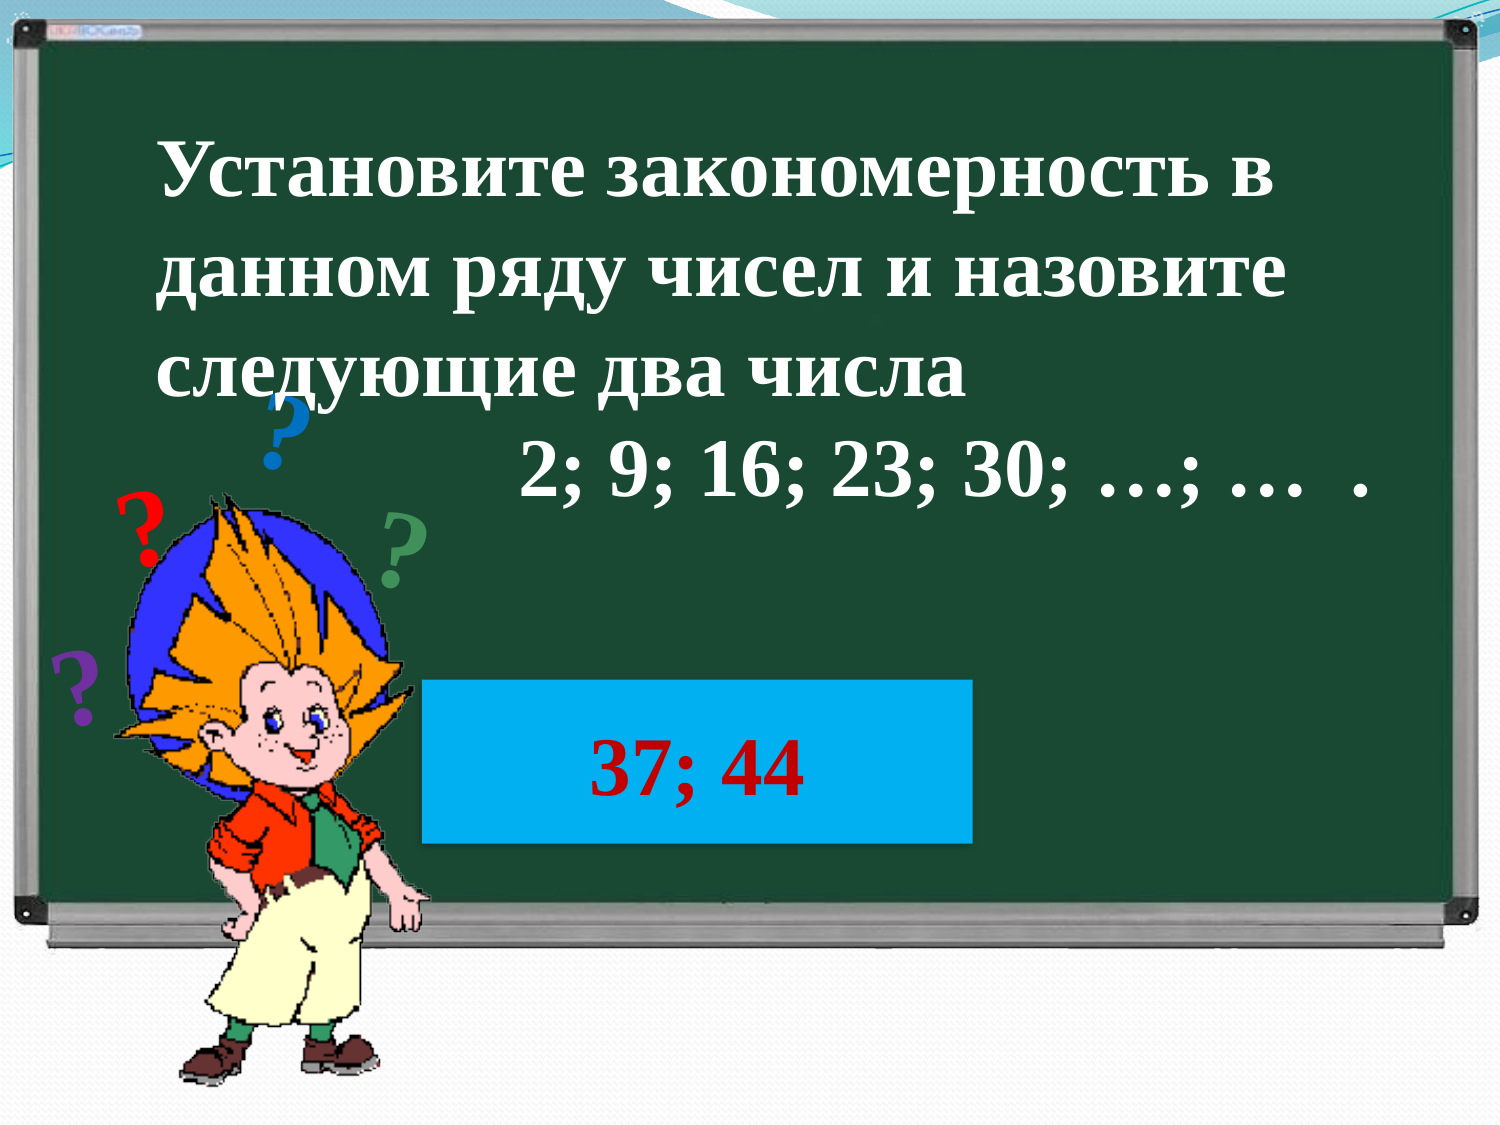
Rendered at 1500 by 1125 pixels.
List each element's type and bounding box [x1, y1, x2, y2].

picture [0, 0, 1500, 986]
picture [677, 783, 692, 807]
picture [723, 741, 761, 794]
picture [593, 740, 627, 795]
picture [680, 757, 692, 769]
picture [636, 741, 670, 794]
picture [765, 741, 803, 794]
text_box [34, 351, 500, 1091]
